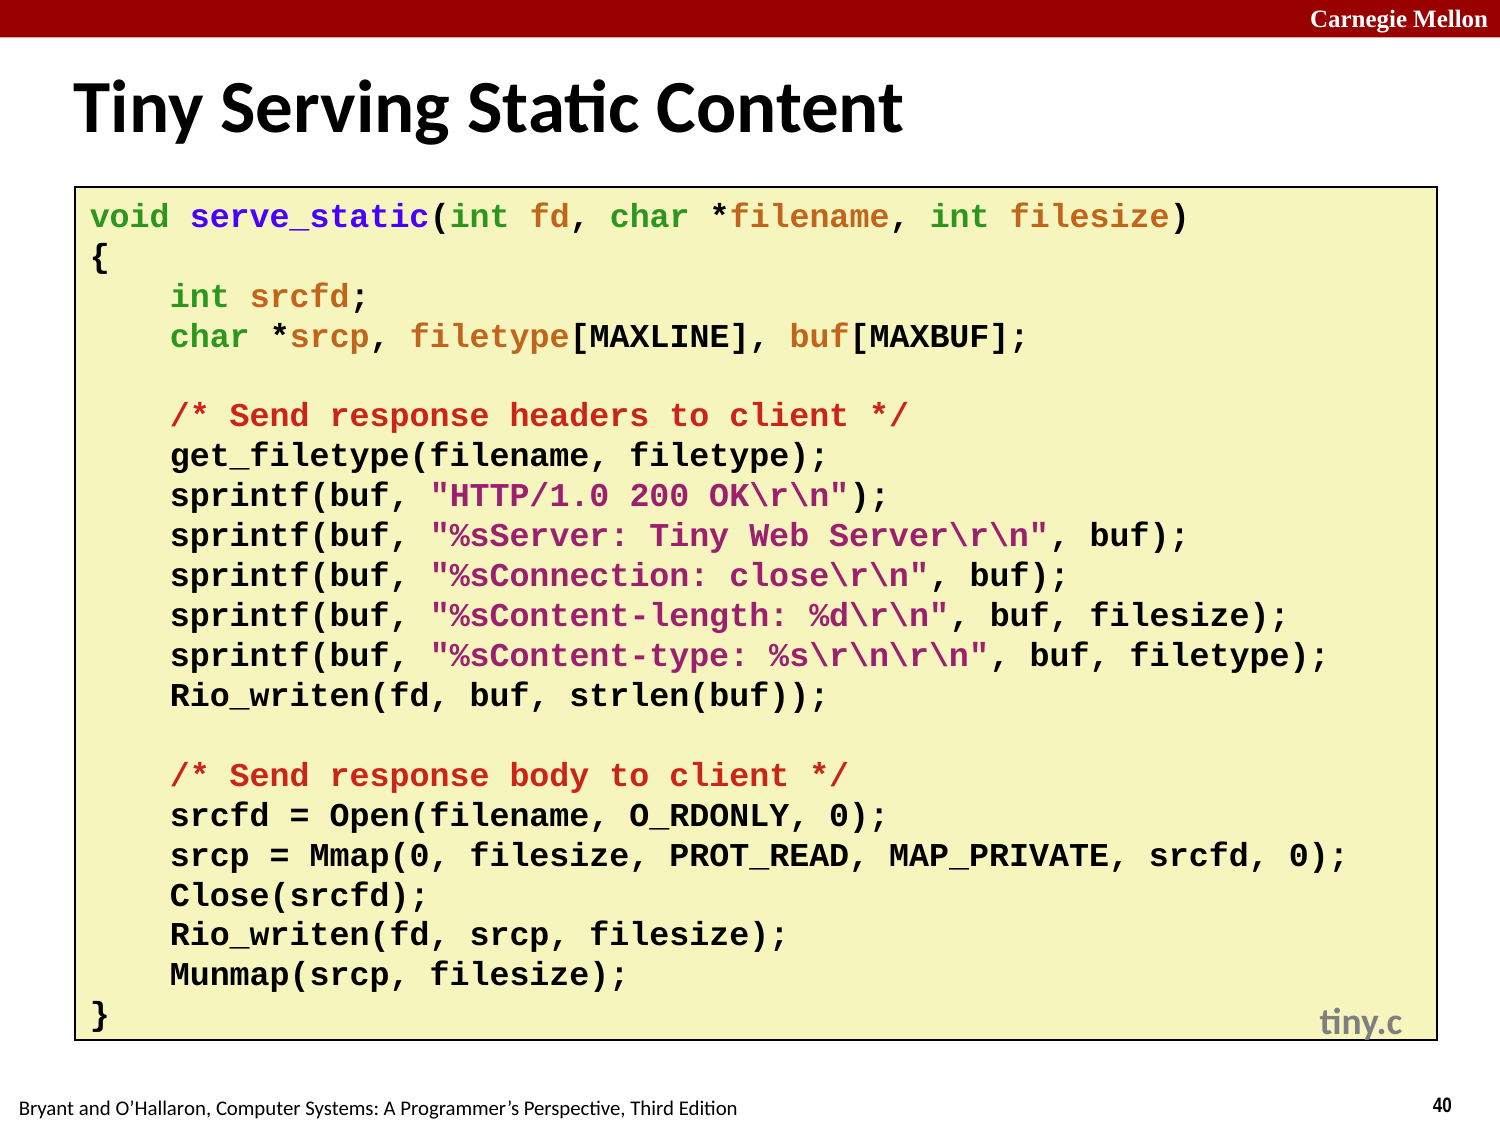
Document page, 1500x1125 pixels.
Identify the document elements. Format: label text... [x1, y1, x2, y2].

text_box tiny.c [1304, 989, 1418, 1050]
title Tiny Serving Static Content [58, 49, 1305, 176]
text_box void serve_static(int fd, char *filename, int filesize) { int srcfd; char *srcp, filetype[MAXLINE], buf[MAXBUF]; /* Send response headers to client */ get_filetype(filename, filetype); sprintf(buf, "HTTP/1.0 200 OK\r\n"); sprintf(buf, "%sServer: Tiny Web Server\r\n", buf); sprintf(buf, "%sConnection: close\r\n", buf); sprintf(buf, "%sContent-length: %d\r\n", buf, filesize); sprintf(buf, "%sContent-type: %s\r\n\r\n", buf, filetype); Rio_writen(fd, buf, strlen(buf)); /* Send response body to client */ srcfd = Open(filename, O_RDONLY, 0); srcp = Mmap(0, filesize, PROT_READ, MAP_PRIVATE, srcfd, 0); Close(srcfd); Rio_writen(fd, srcp, filesize); Munmap(srcp, filesize); } [74, 186, 1438, 1040]
